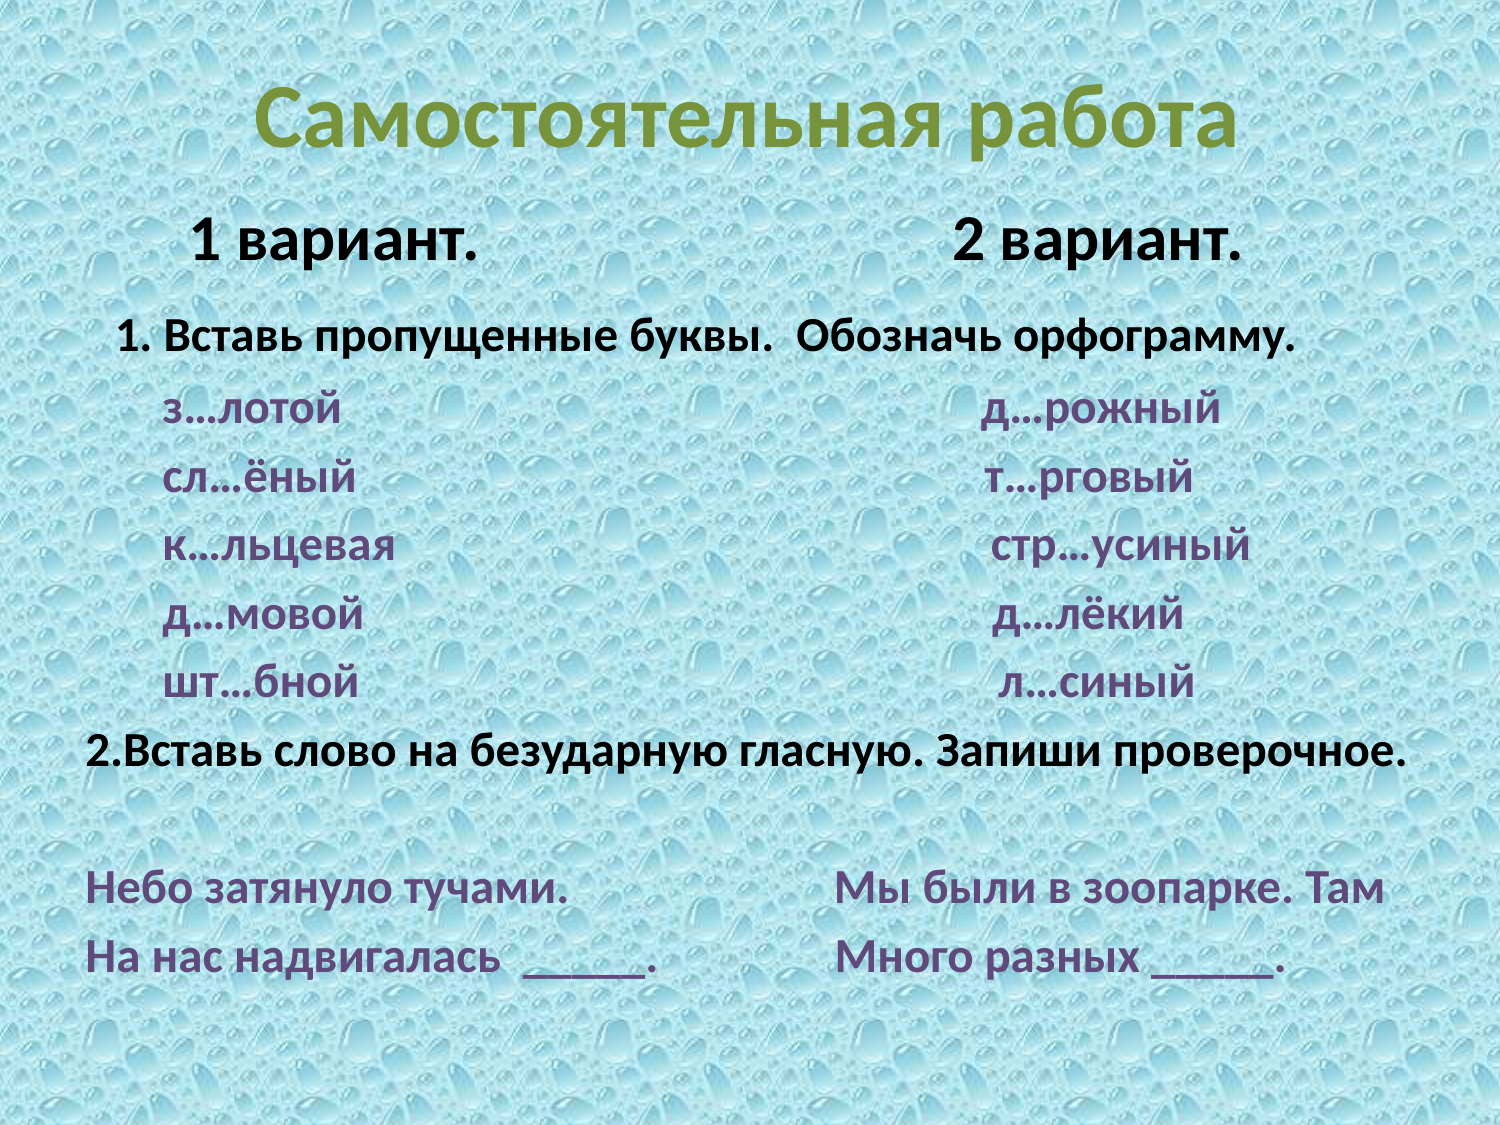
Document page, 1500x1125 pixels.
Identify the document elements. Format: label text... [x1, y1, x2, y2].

title Самостоятельная работа [70, 45, 1425, 176]
list 1 вариант. 2 вариант. 1. Вставь пропущенные буквы. Обозначь орфограмму. з…лотой д…рожный сл…ёный т…рговый к…льцевая стр…усиный д…мовой д…лёкий шт…бной л…синый 2.Вставь слово на безударную гласную. Запиши проверочное. Небо затянуло тучами. Мы были в зоопарке. Там На нас надвигалась _____. Много разных _____. [70, 187, 1425, 1005]
picture [0, 0, 1500, 1125]
